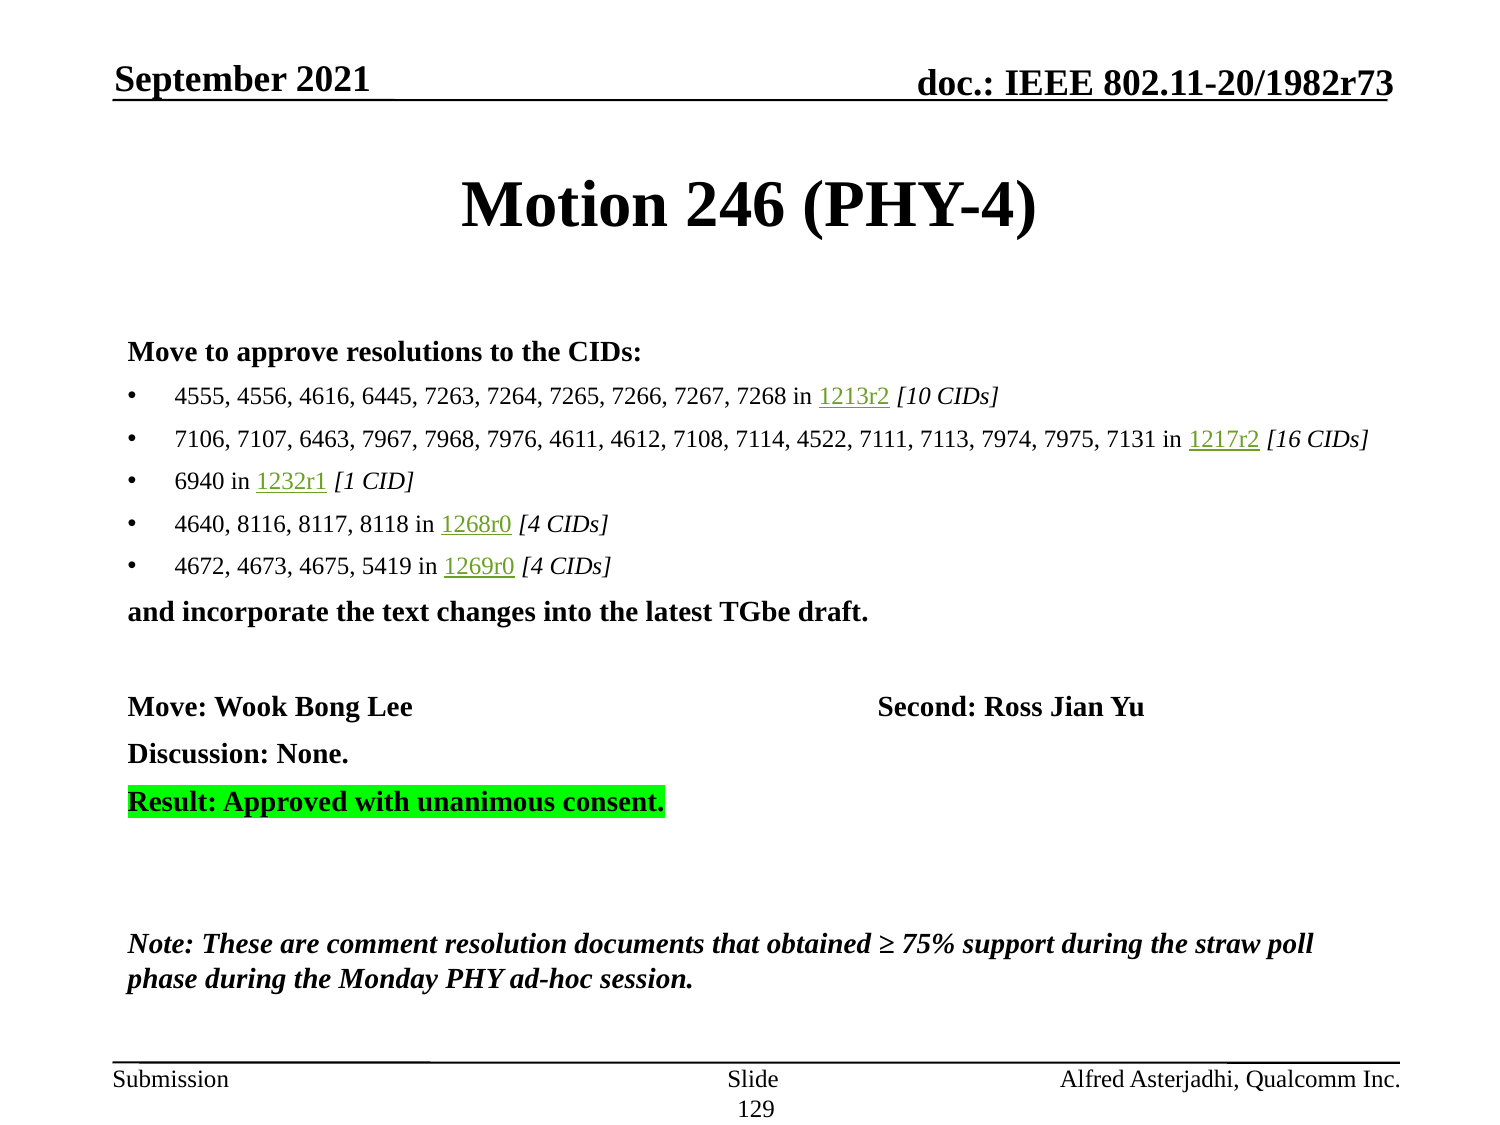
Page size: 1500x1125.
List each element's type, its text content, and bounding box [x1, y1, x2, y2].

title Motion 246 (PHY-4) [112, 112, 1388, 288]
slide_number Slide 129 [712, 1061, 800, 1123]
footer Alfred Asterjadhi, Qualcomm Inc. [878, 1061, 1402, 1093]
list Move to approve resolutions to the CIDs: 4555, 4556, 4616, 6445, 7263, 7264, 7265, 7266, 7267, 7268 in 1213r2 [10 CIDs] 7106, 7107, 6463, 7967, 7968, 7976, 4611, 4612, 7108, 7114, 4522, 7111, 7113, 7974, 7975, 7131 in 1217r2 [16 CIDs] 6940 in 1232r1 [1 CID] 4640, 8116, 8117, 8118 in 1268r0 [4 CIDs] 4672, 4673, 4675, 5419 in 1269r0 [4 CIDs] and incorporate the text changes into the latest TGbe draft. Move: Wook Bong Lee Second: Ross Jian Yu Discussion: None. Result: Approved with unanimous consent. Note: These are comment resolution documents that obtained ≥ 75% support during the straw poll phase during the Monday PHY ad-hoc session. [112, 324, 1388, 1063]
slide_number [114, 54, 423, 100]
